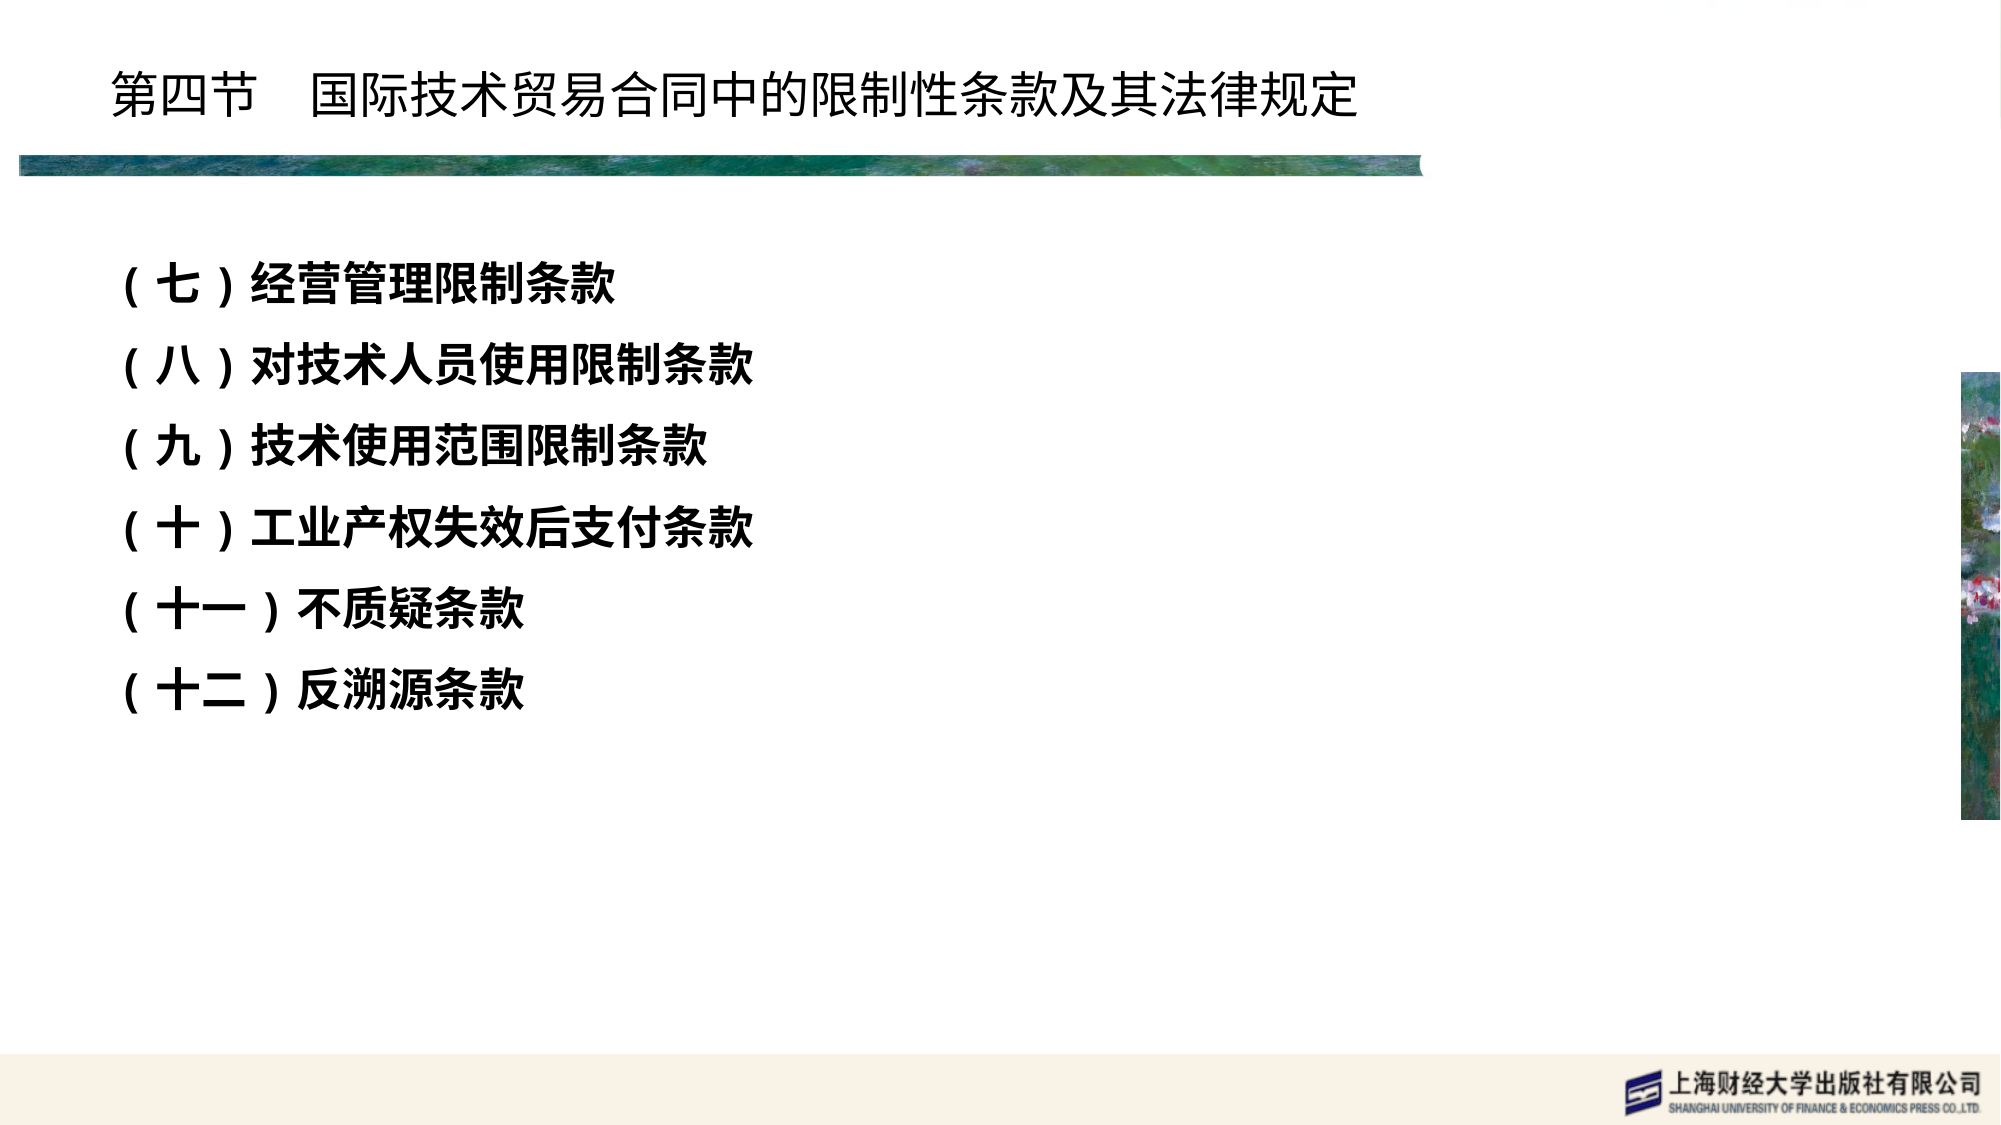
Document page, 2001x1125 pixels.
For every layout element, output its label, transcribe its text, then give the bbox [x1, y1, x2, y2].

list (七)经营管理限制条款 (八)对技术人员使用限制条款 (九)技术使用范围限制条款 (十)工业产权失效后支付条款 (十一)不质疑条款 (十二)反溯源条款 [102, 233, 1898, 1032]
title 第四节 国际技术贸易合同中的限制性条款及其法律规定 [94, 42, 1451, 146]
picture [0, 0, 2001, 1125]
